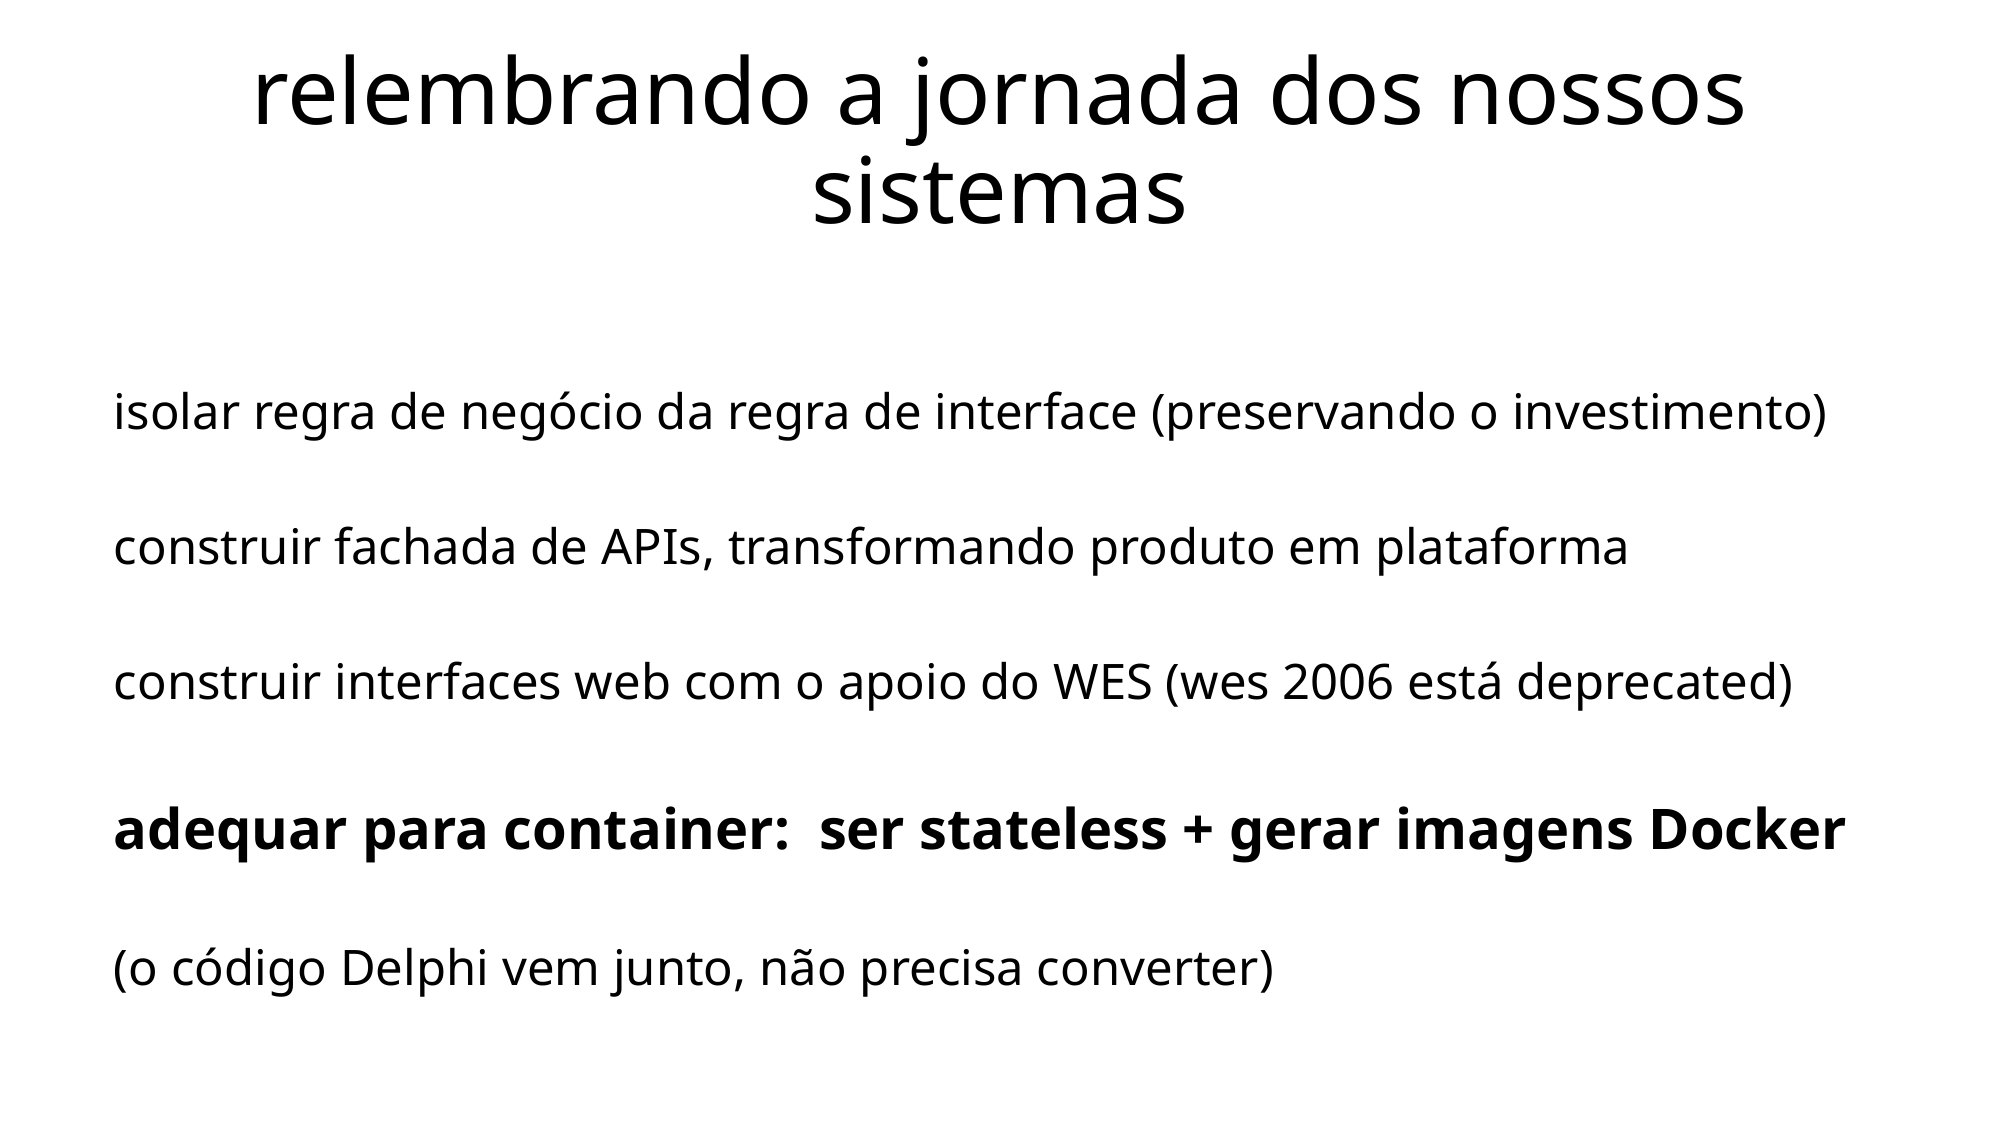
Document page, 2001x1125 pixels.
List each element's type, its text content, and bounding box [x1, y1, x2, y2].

list isolar regra de negócio da regra de interface (preservando o investimento) construir fachada de APIs, transformando produto em plataforma construir interfaces web com o apoio do WES (wes 2006 está deprecated) adequar para container: ser stateless + gerar imagens Docker (o código Delphi vem junto, não precisa converter) [98, 314, 1901, 1094]
title relembrando a jornada dos nossos sistemas [137, 35, 1863, 254]
